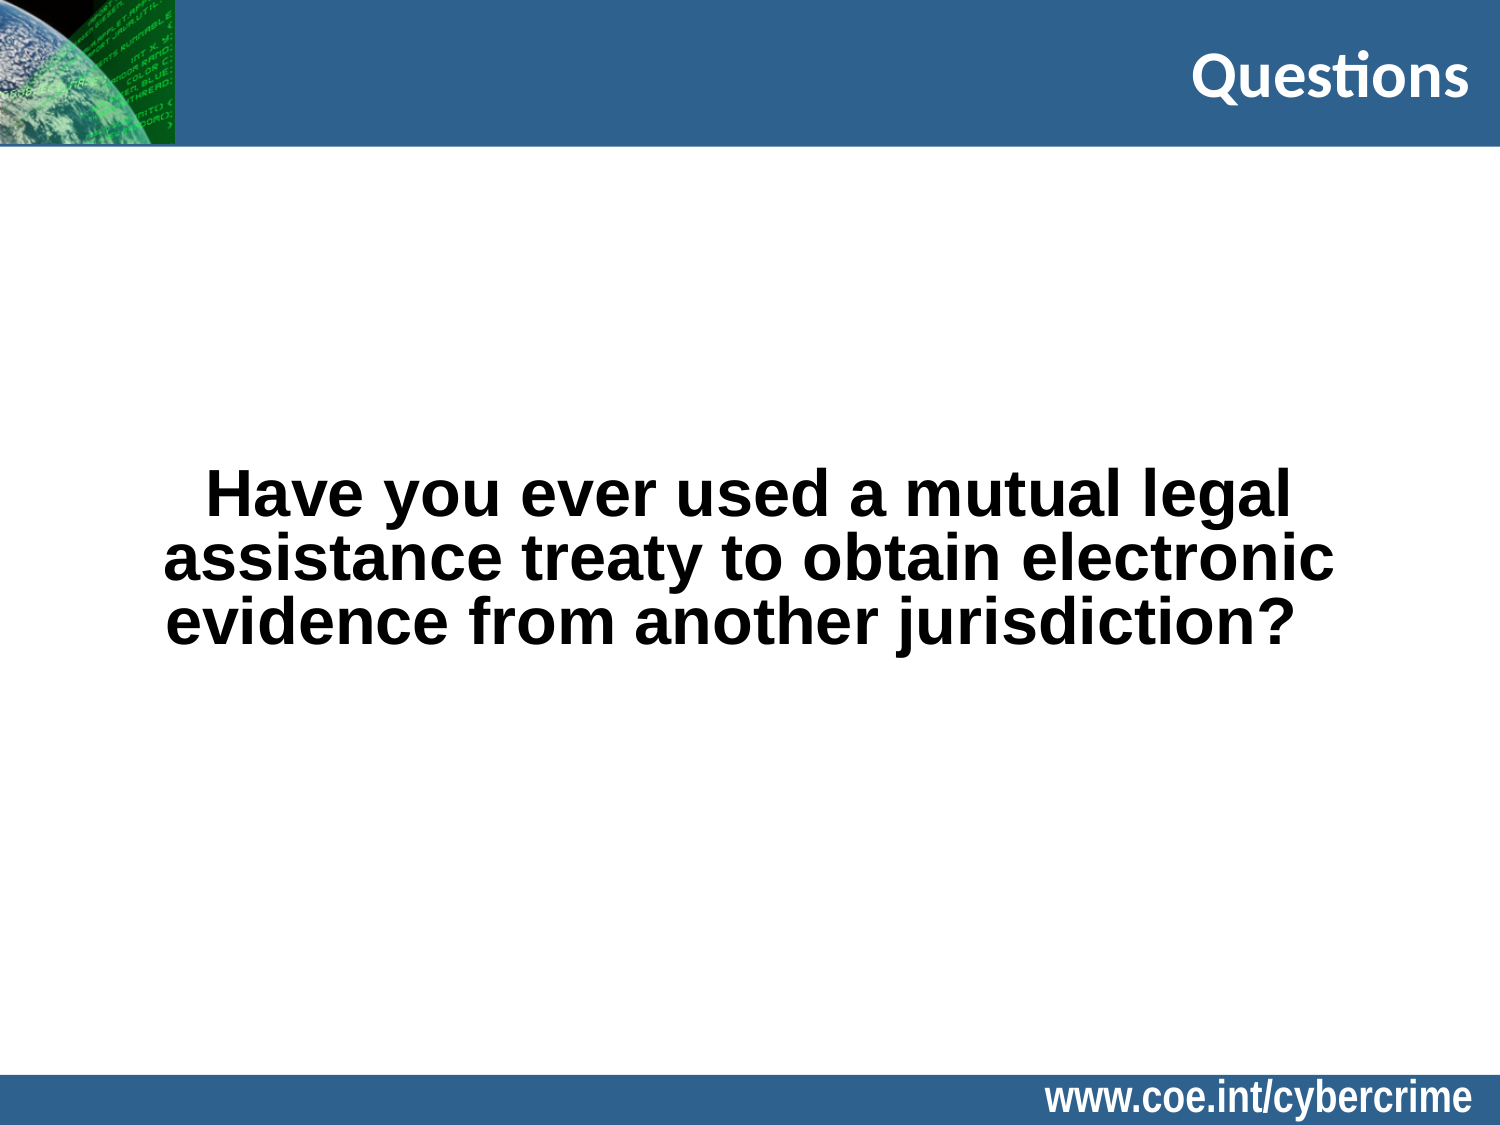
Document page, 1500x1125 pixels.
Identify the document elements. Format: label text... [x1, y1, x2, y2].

text_box www.coe.int/cybercrime [1030, 1059, 1500, 1125]
text_box Have you ever used a mutual legal assistance treaty to obtain electronic evidence from another jurisdiction? [50, 457, 1450, 665]
text_box Questions [177, 0, 1500, 149]
text_box [0, 1073, 1030, 1125]
picture [0, 0, 175, 144]
